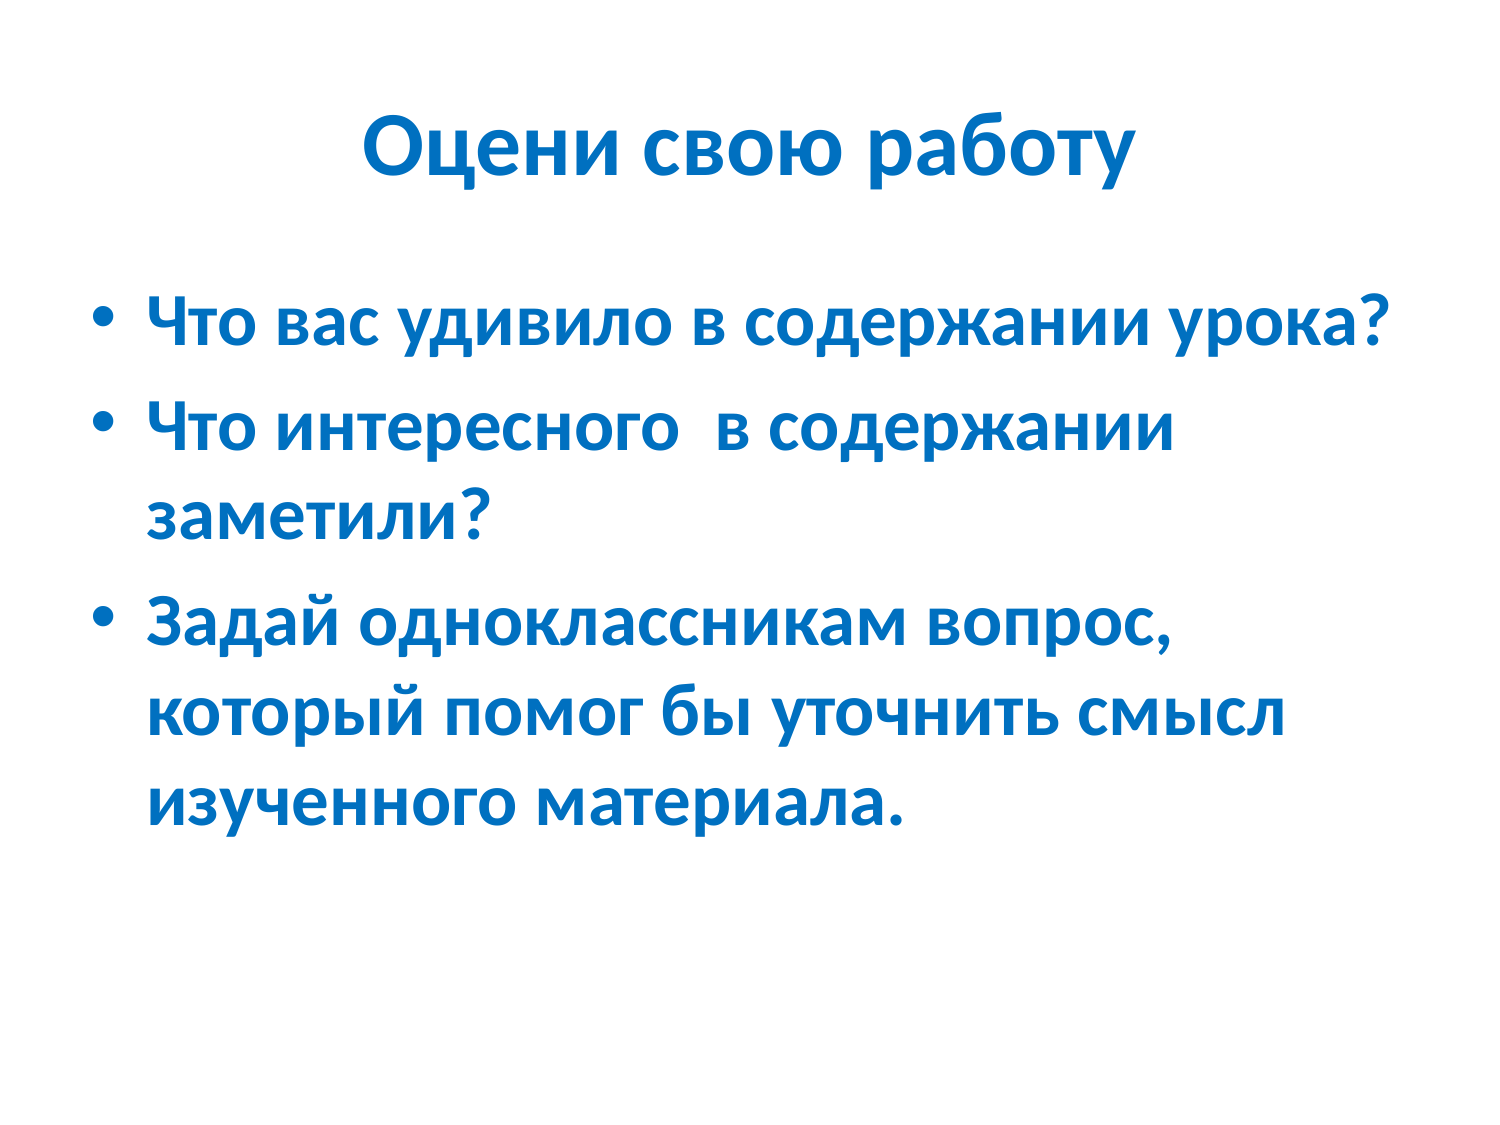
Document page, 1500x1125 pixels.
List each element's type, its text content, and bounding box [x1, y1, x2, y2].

list Что вас удивило в содержании урока? Что интересного в содержании заметили? Задай одноклассникам вопрос, который помог бы уточнить смысл изученного материала. [75, 262, 1425, 1005]
title Оцени свою работу [75, 45, 1425, 233]
